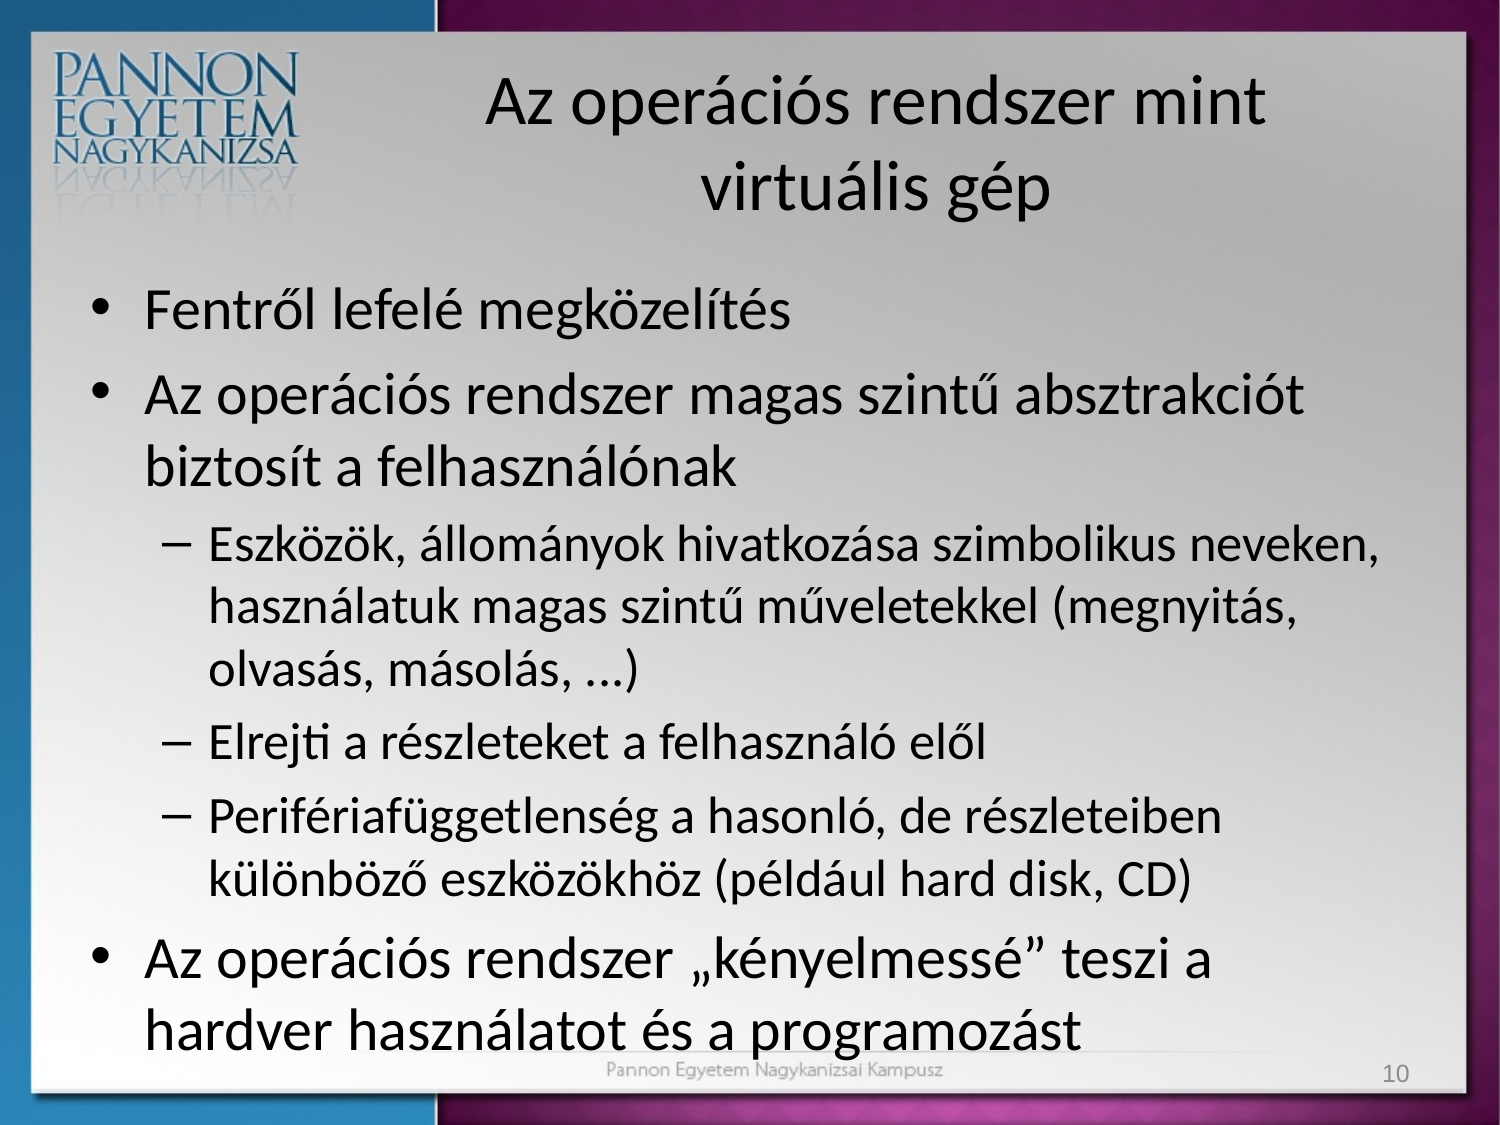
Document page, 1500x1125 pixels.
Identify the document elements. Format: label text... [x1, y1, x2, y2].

slide_number 10 [1074, 1042, 1425, 1103]
picture [0, 0, 1500, 1125]
list Fentről lefelé megközelítés Az operációs rendszer magas szintű absztrakciót biztosít a felhasználónak Eszközök, állományok hivatkozása szimbolikus neveken, használatuk magas szintű műveletekkel (megnyitás, olvasás, másolás, ...) Elrejti a részleteket a felhasználó elől Perifériafüggetlenség a hasonló, de részleteiben különböző eszközökhöz (például hard disk, CD) Az operációs rendszer „kényelmessé” teszi a hardver használatot és a programozást [75, 262, 1425, 1075]
title Az operációs rendszer mint virtuális gép [328, 45, 1425, 233]
